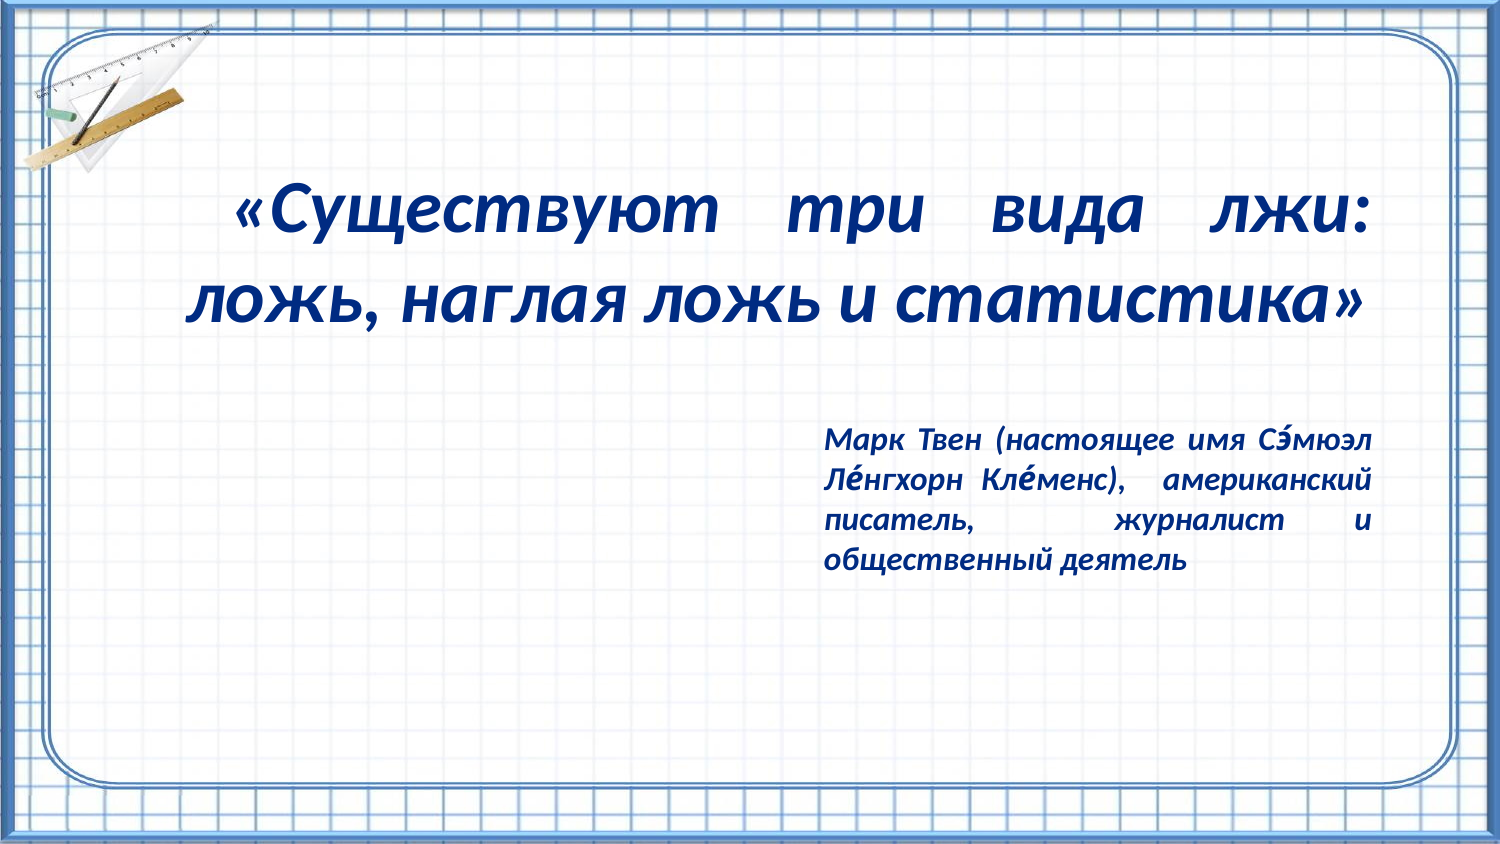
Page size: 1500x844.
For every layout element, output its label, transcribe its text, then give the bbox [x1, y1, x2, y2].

text_box Марк Твен (настоящее имя Сэ́мюэл Ле́нгхорн Кле́менс), американский писатель, журналист и общественный деятель [809, 410, 1388, 682]
picture [0, 0, 1500, 844]
list «Существуют три вида лжи: ложь, наглая ложь и статистика» [171, 150, 1388, 351]
